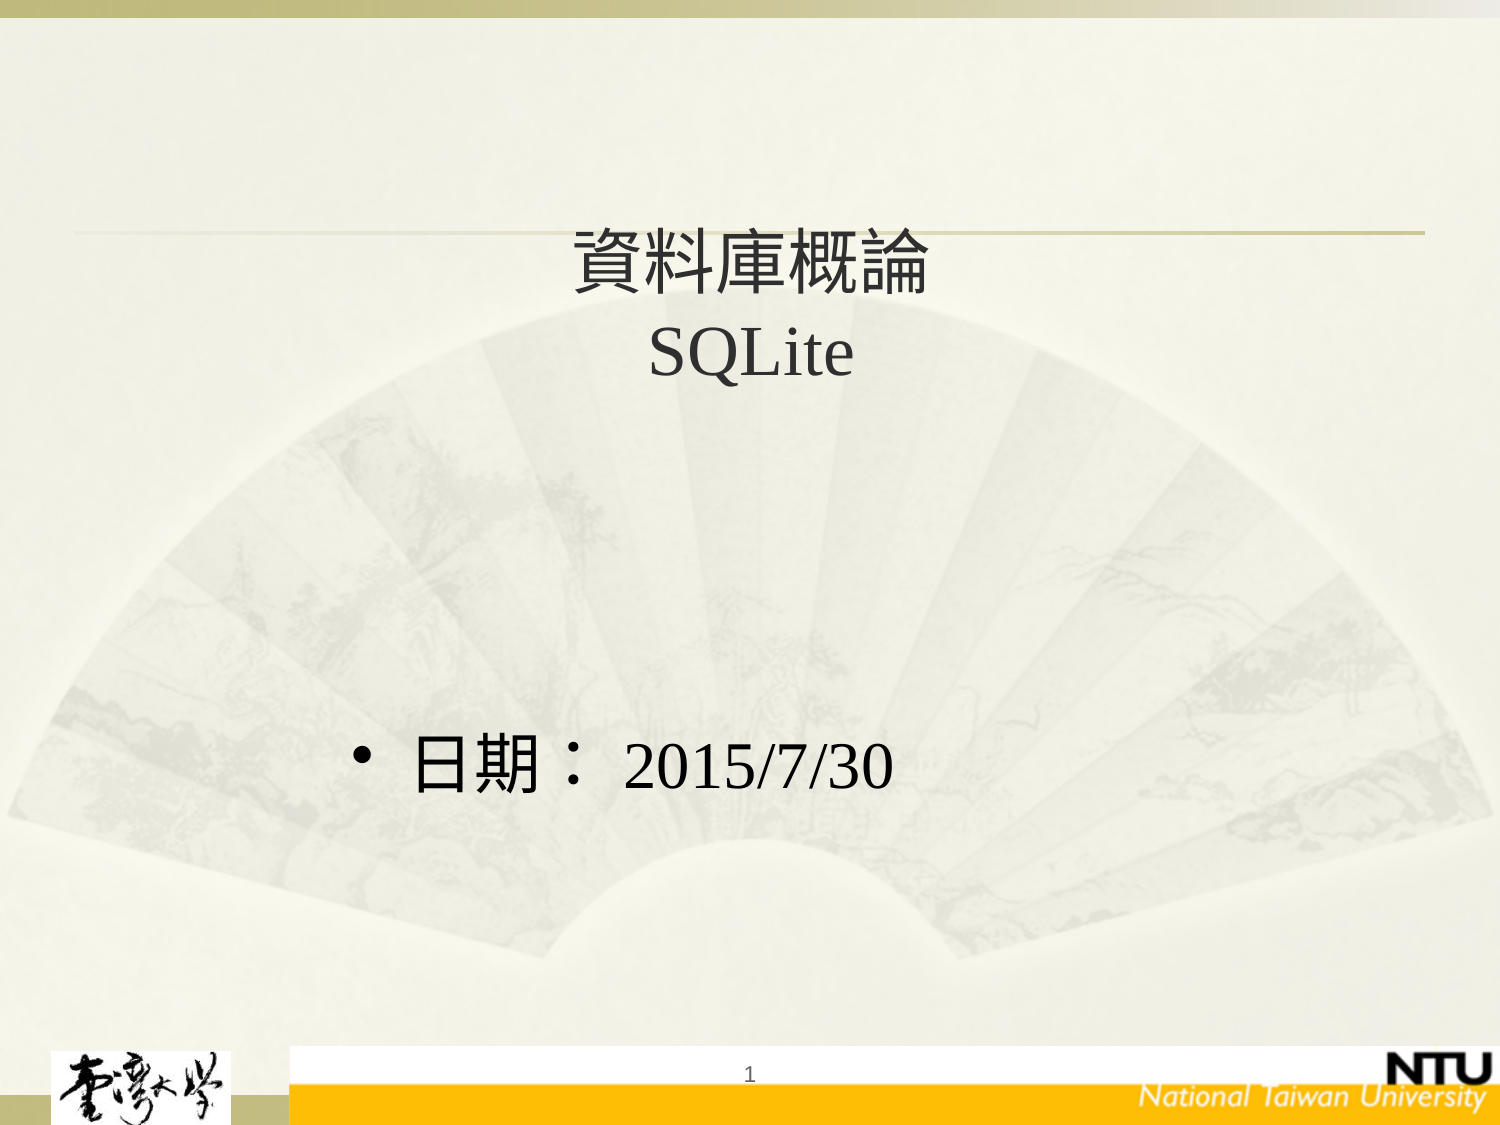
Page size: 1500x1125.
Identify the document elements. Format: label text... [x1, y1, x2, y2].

title 資料庫概論 SQLite [76, 209, 1427, 398]
slide_number 1 [675, 1050, 825, 1097]
picture [289, 1046, 1500, 1125]
picture [51, 1051, 231, 1125]
text_box 日期：2015/7/30 [336, 621, 1381, 1024]
